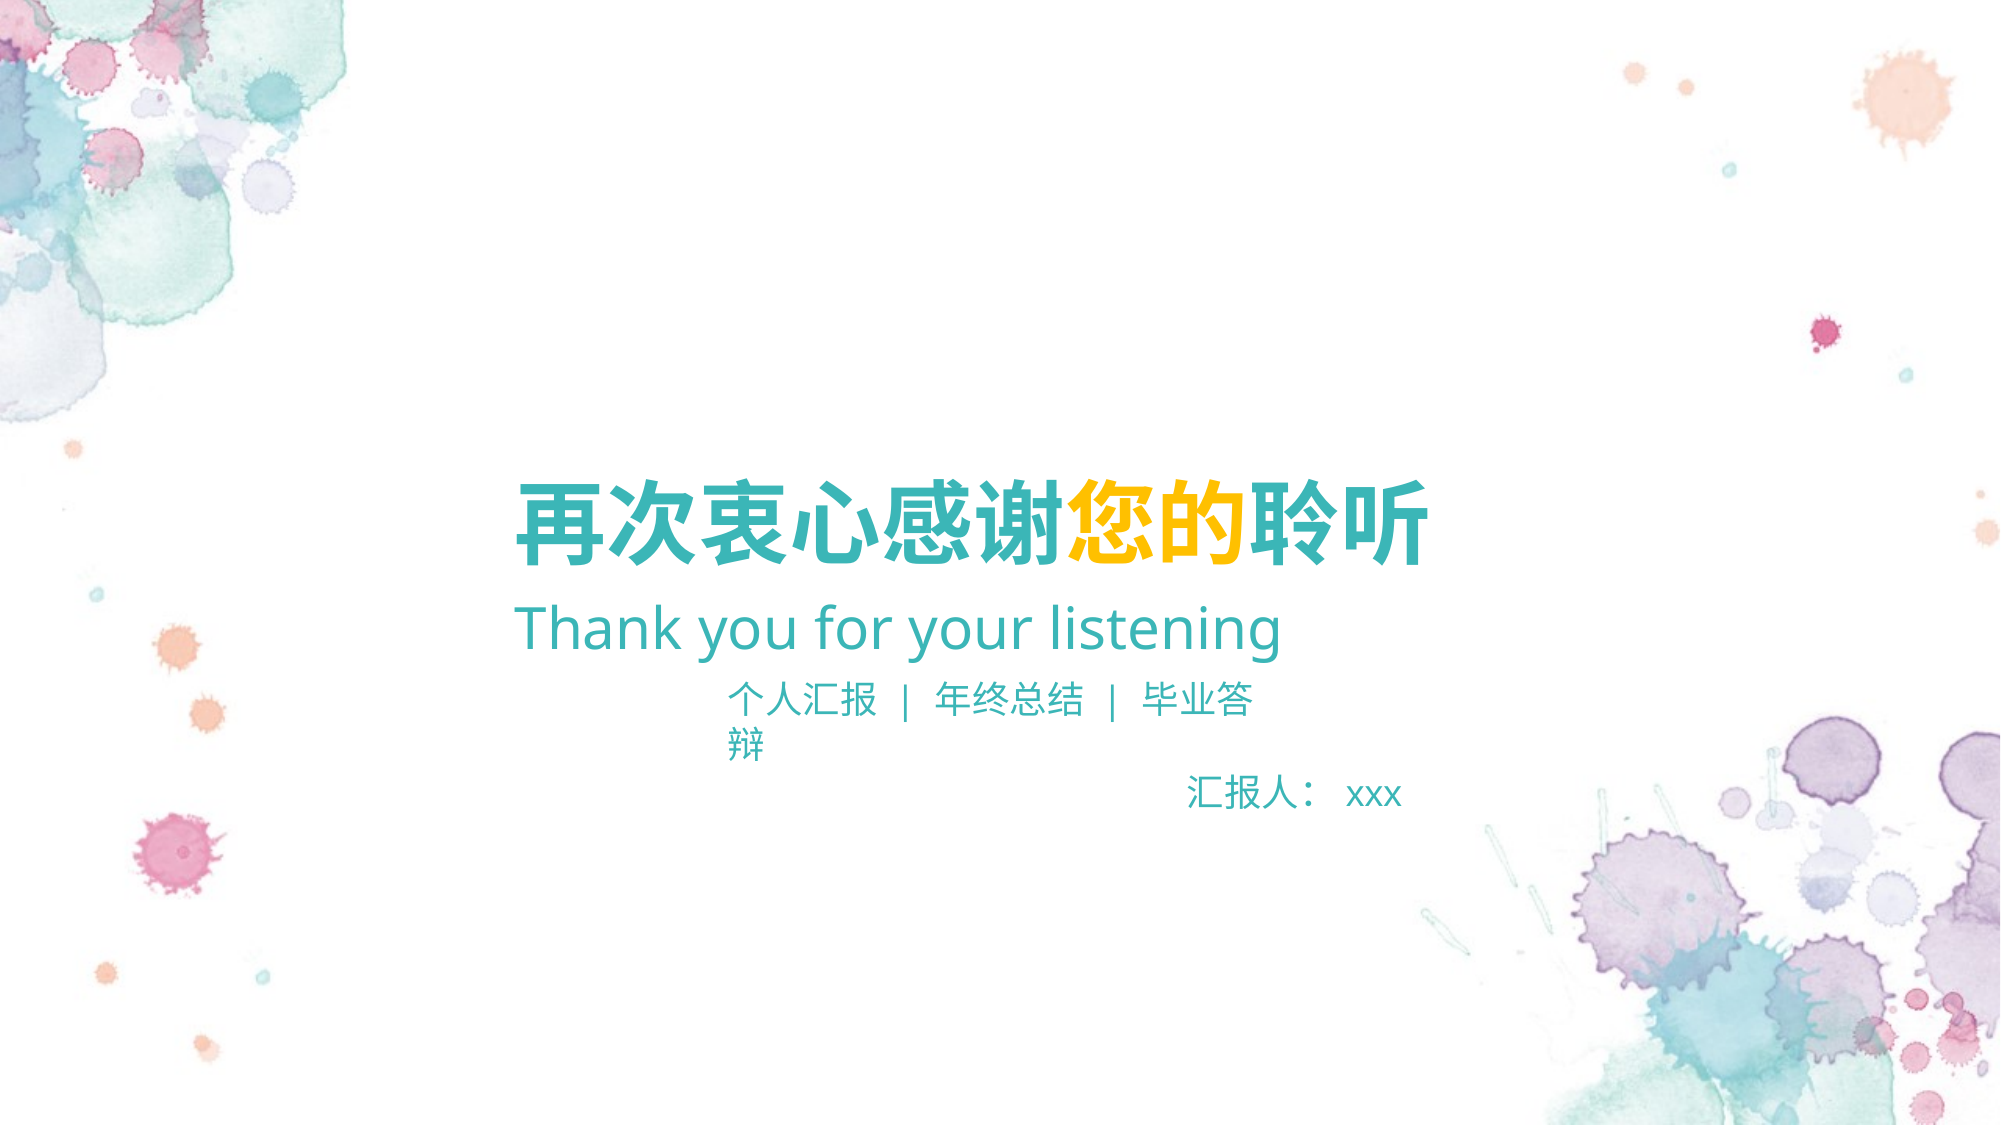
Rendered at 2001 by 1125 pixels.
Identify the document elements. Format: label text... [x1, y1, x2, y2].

text_box 汇报人：xxx [1088, 761, 1501, 821]
picture [0, 0, 2001, 1125]
text_box Thank you for your listening [499, 583, 1487, 669]
text_box 个人汇报 | 年终总结 | 毕业答辩 [712, 668, 1287, 773]
text_box 再次衷心感谢您的聆听 [499, 458, 1500, 584]
